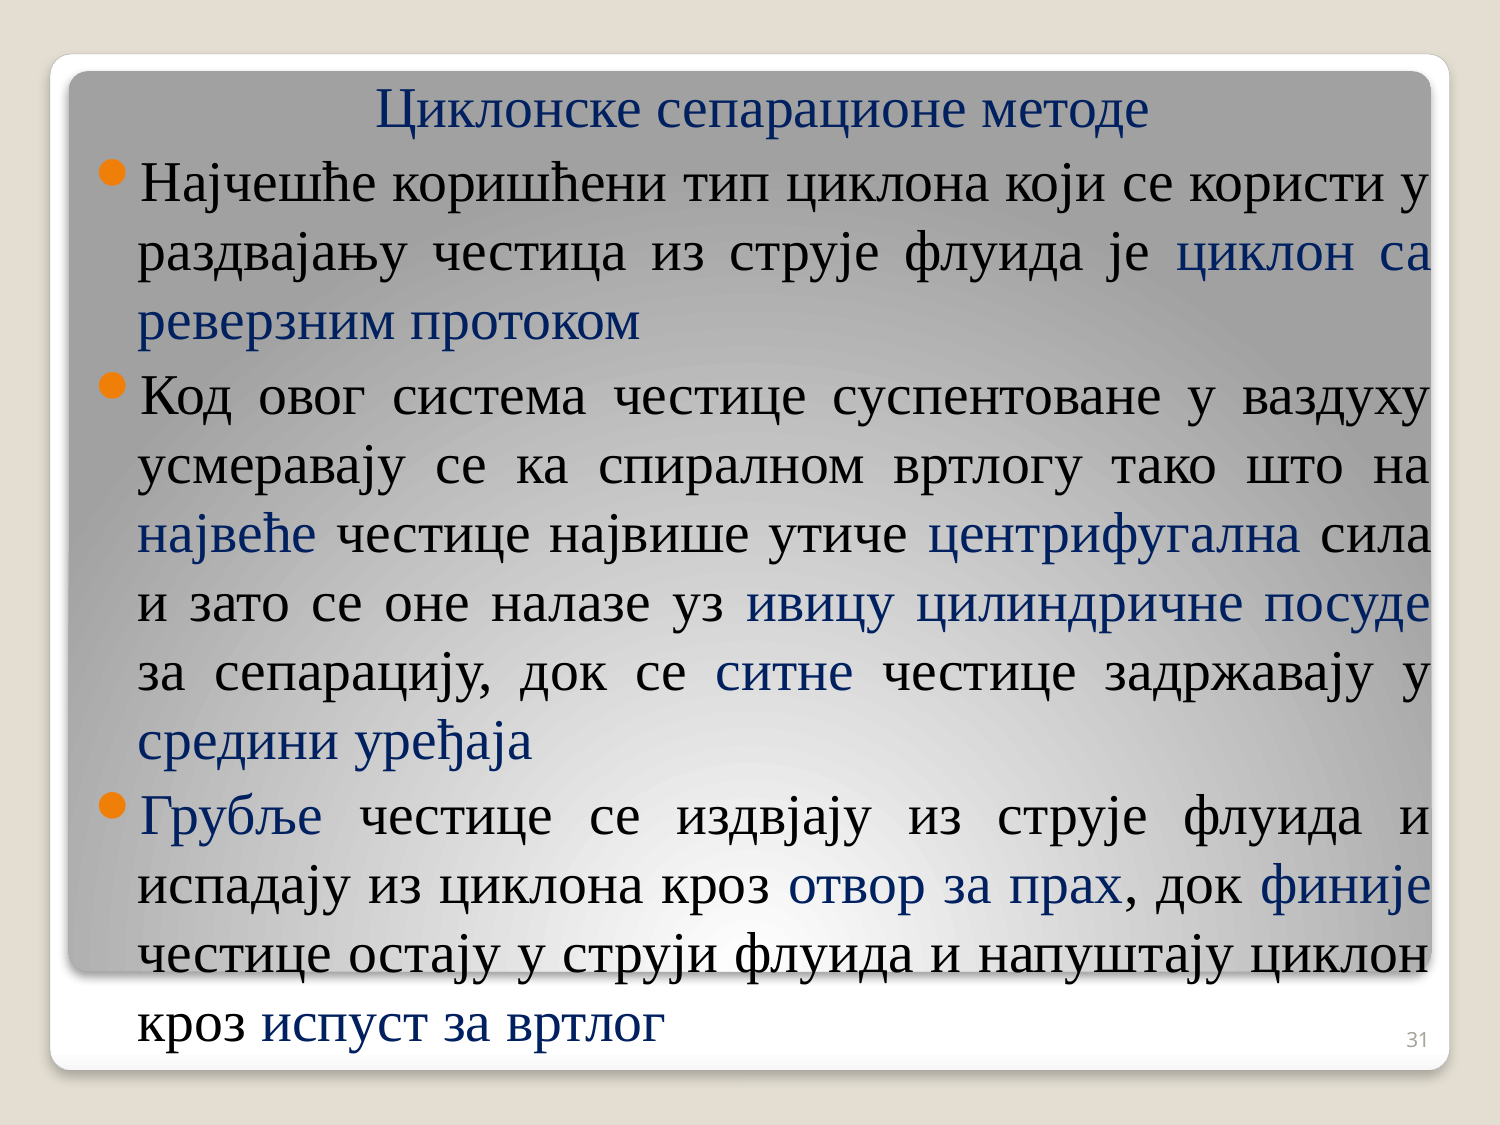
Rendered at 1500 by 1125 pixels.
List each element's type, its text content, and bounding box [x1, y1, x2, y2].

slide_number 31 [1369, 1002, 1445, 1063]
list Циклонске сепарационе методе Најчешће коришћени тип циклона који се користи у раздвајању честица из струје флуида је циклон са реверзним протоком Код овог система честице суспентоване у ваздуху усмеравају се ка спиралном вртлогу тако што на највеће честице највише утиче центрифугална сила и зато се оне налазе уз ивицу цилиндричне посуде за сепарацију, док се ситне честице задржавају у средини уређаја Грубље честице се издвјају из струје флуида и испадају из циклона кроз отвор за прах, док финије честице остају у струји флуида и напуштају циклон кроз испуст за вртлог [64, 54, 1447, 1071]
